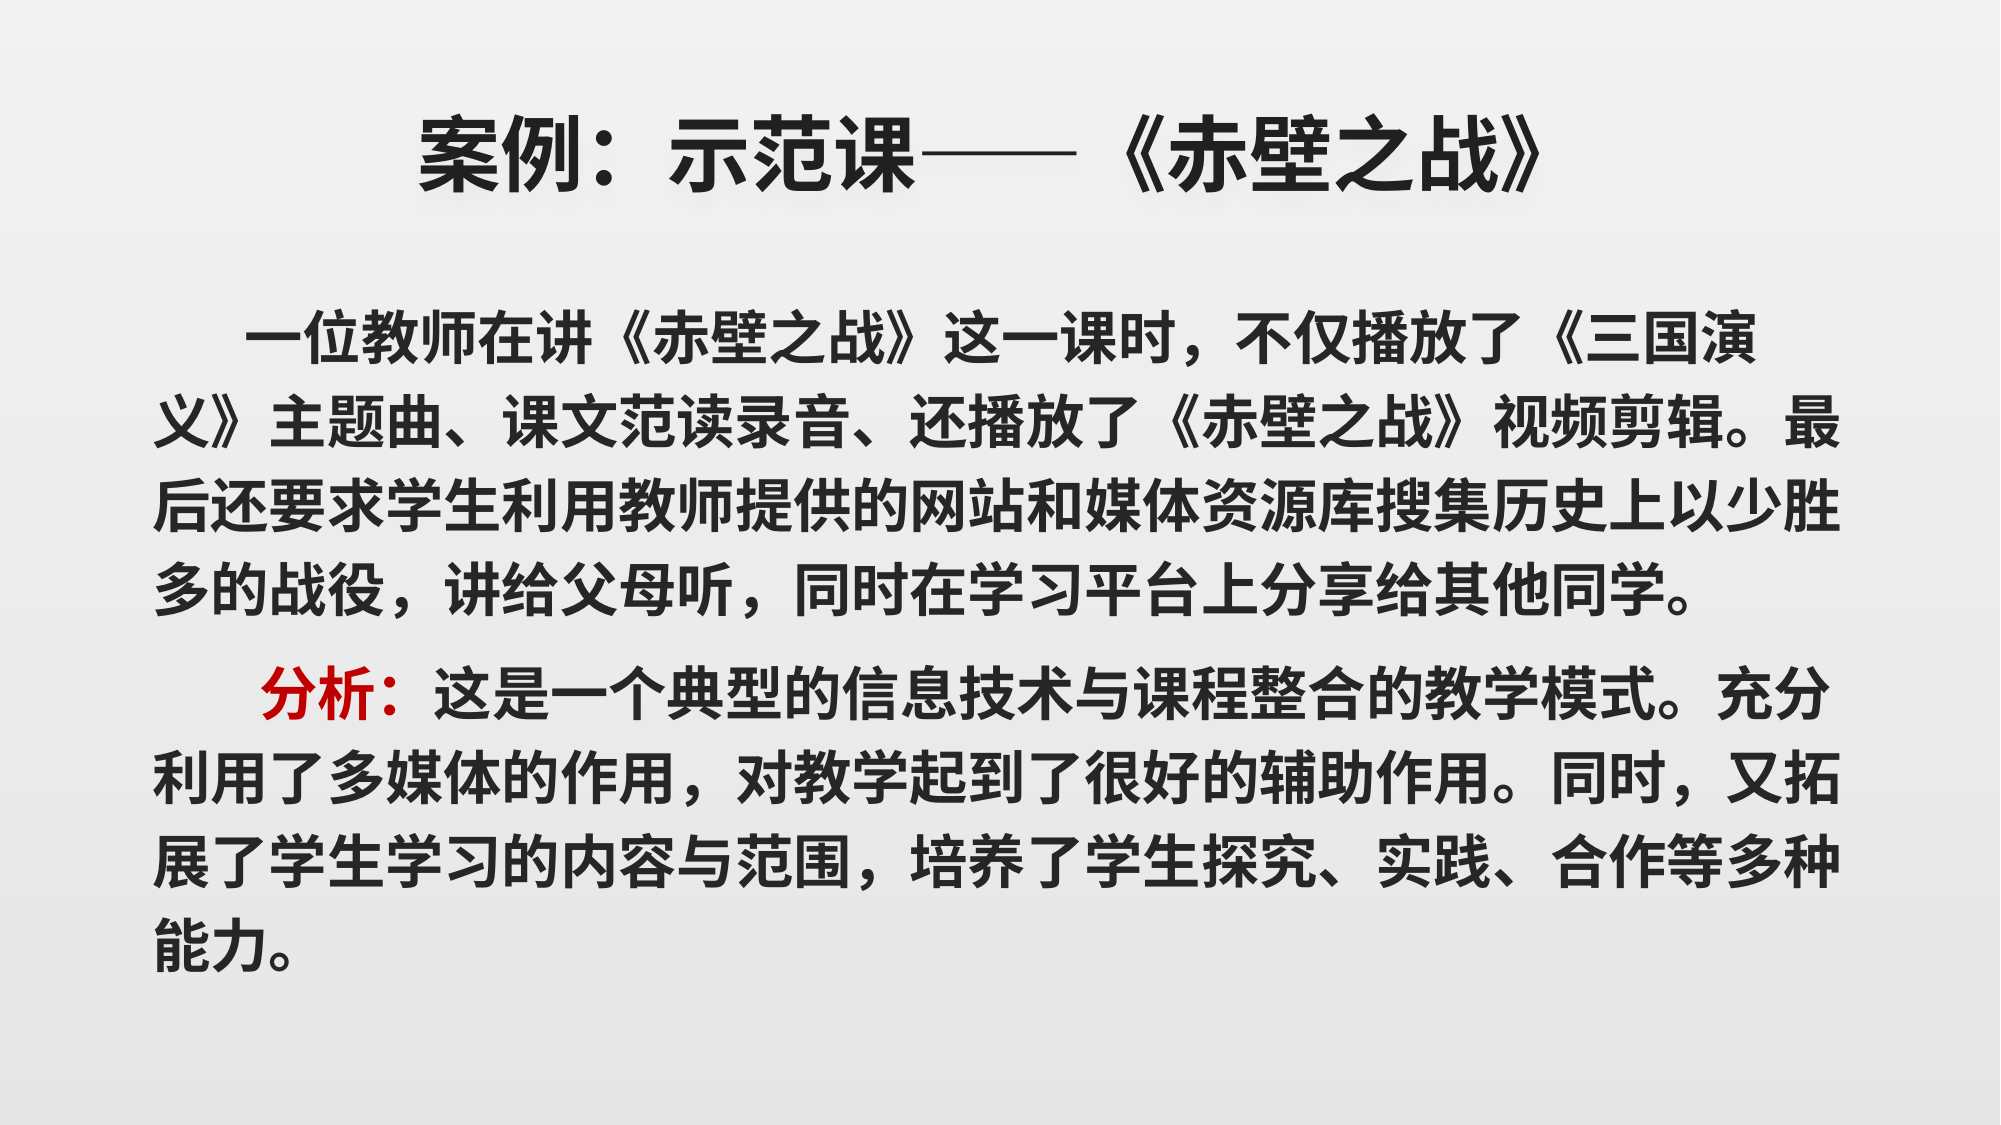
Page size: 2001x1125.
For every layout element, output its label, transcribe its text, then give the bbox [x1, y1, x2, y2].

list 一位教师在讲《赤壁之战》这一课时，不仅播放了《三国演义》主题曲、课文范读录音、还播放了《赤壁之战》视频剪辑。最后还要求学生利用教师提供的网站和媒体资源库搜集历史上以少胜多的战役，讲给父母听，同时在学习平台上分享给其他同学。 分析：这是一个典型的信息技术与课程整合的教学模式。充分利用了多媒体的作用，对教学起到了很好的辅助作用。同时，又拓展了学生学习的内容与范围，培养了学生探究、实践、合作等多种能力。 [137, 279, 1863, 1014]
title 案例：示范课——《赤壁之战》 [137, 83, 1863, 212]
